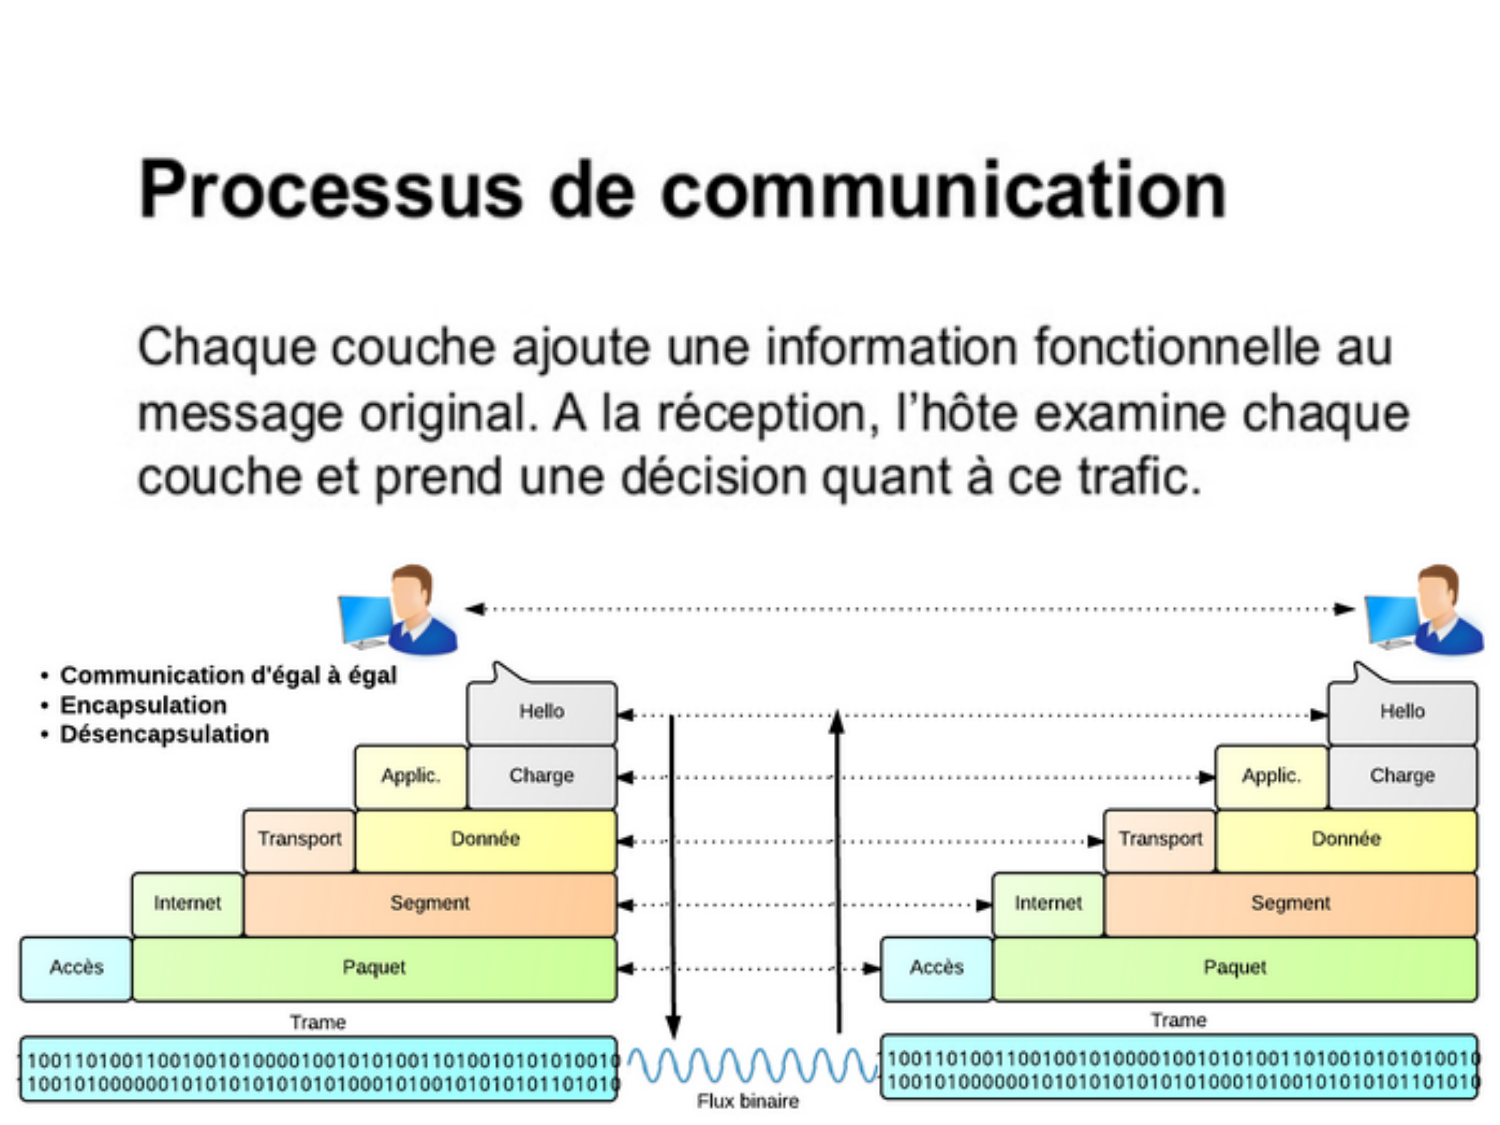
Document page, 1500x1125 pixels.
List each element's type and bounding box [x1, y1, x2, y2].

picture [0, 550, 1500, 1125]
picture [35, 99, 1465, 529]
